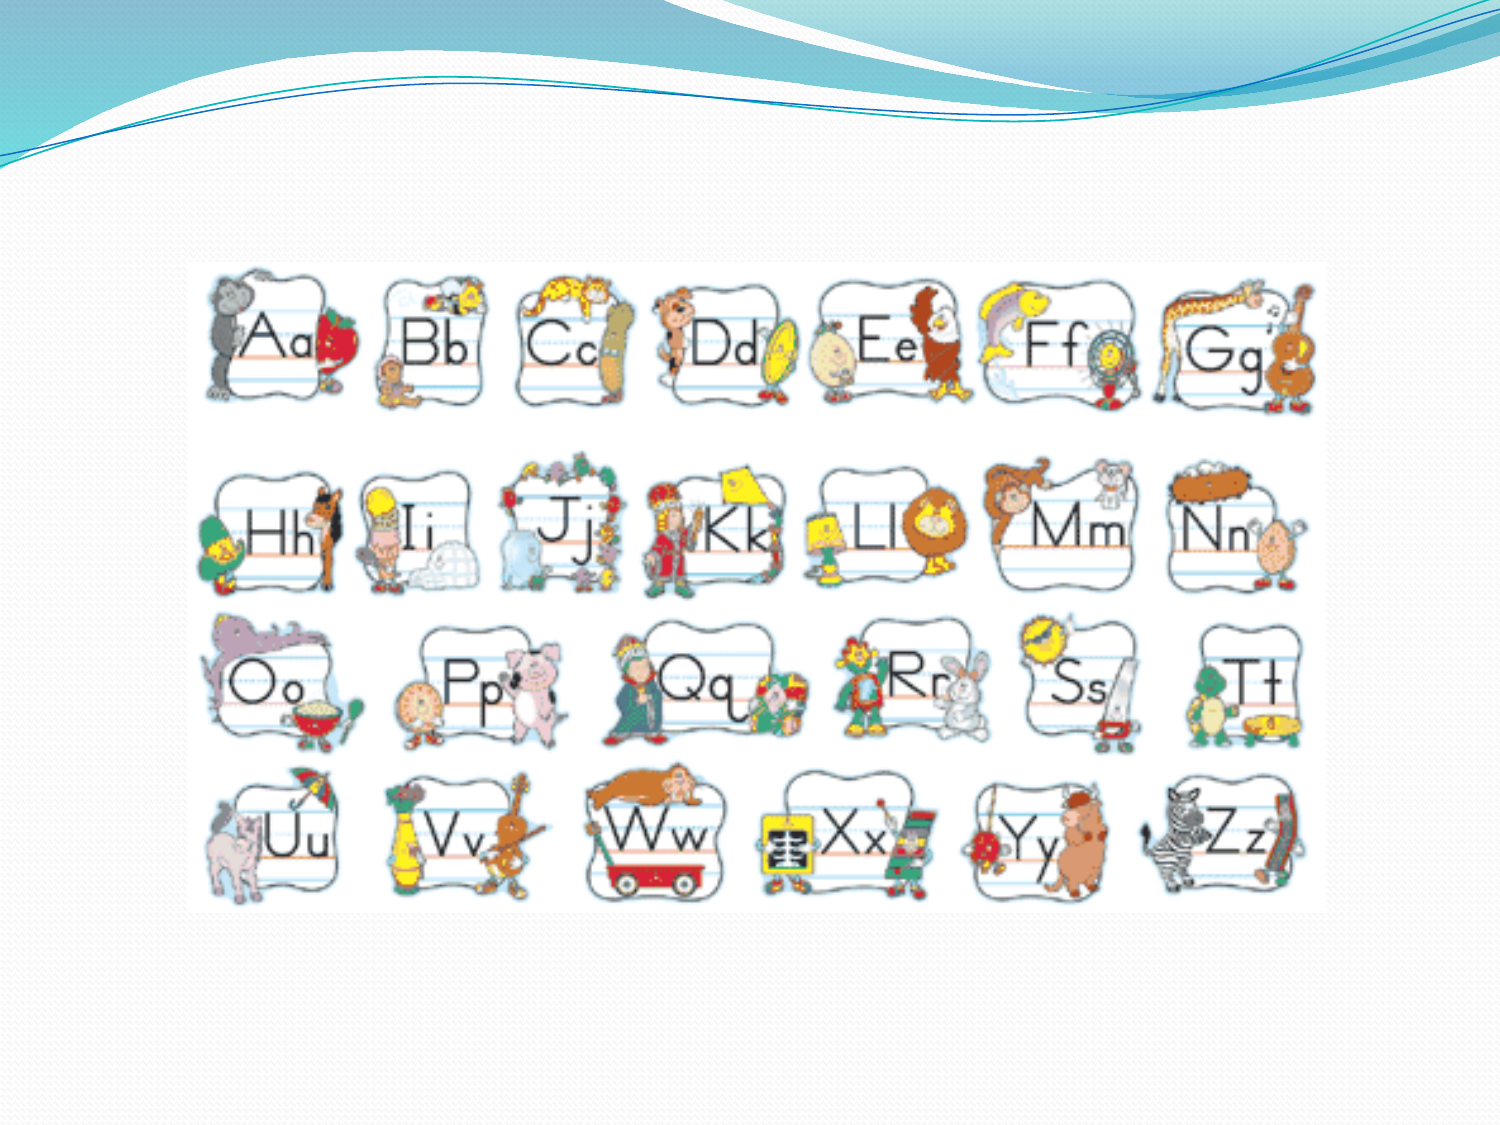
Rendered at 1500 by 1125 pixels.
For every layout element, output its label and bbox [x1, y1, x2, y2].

list [187, 262, 1326, 913]
